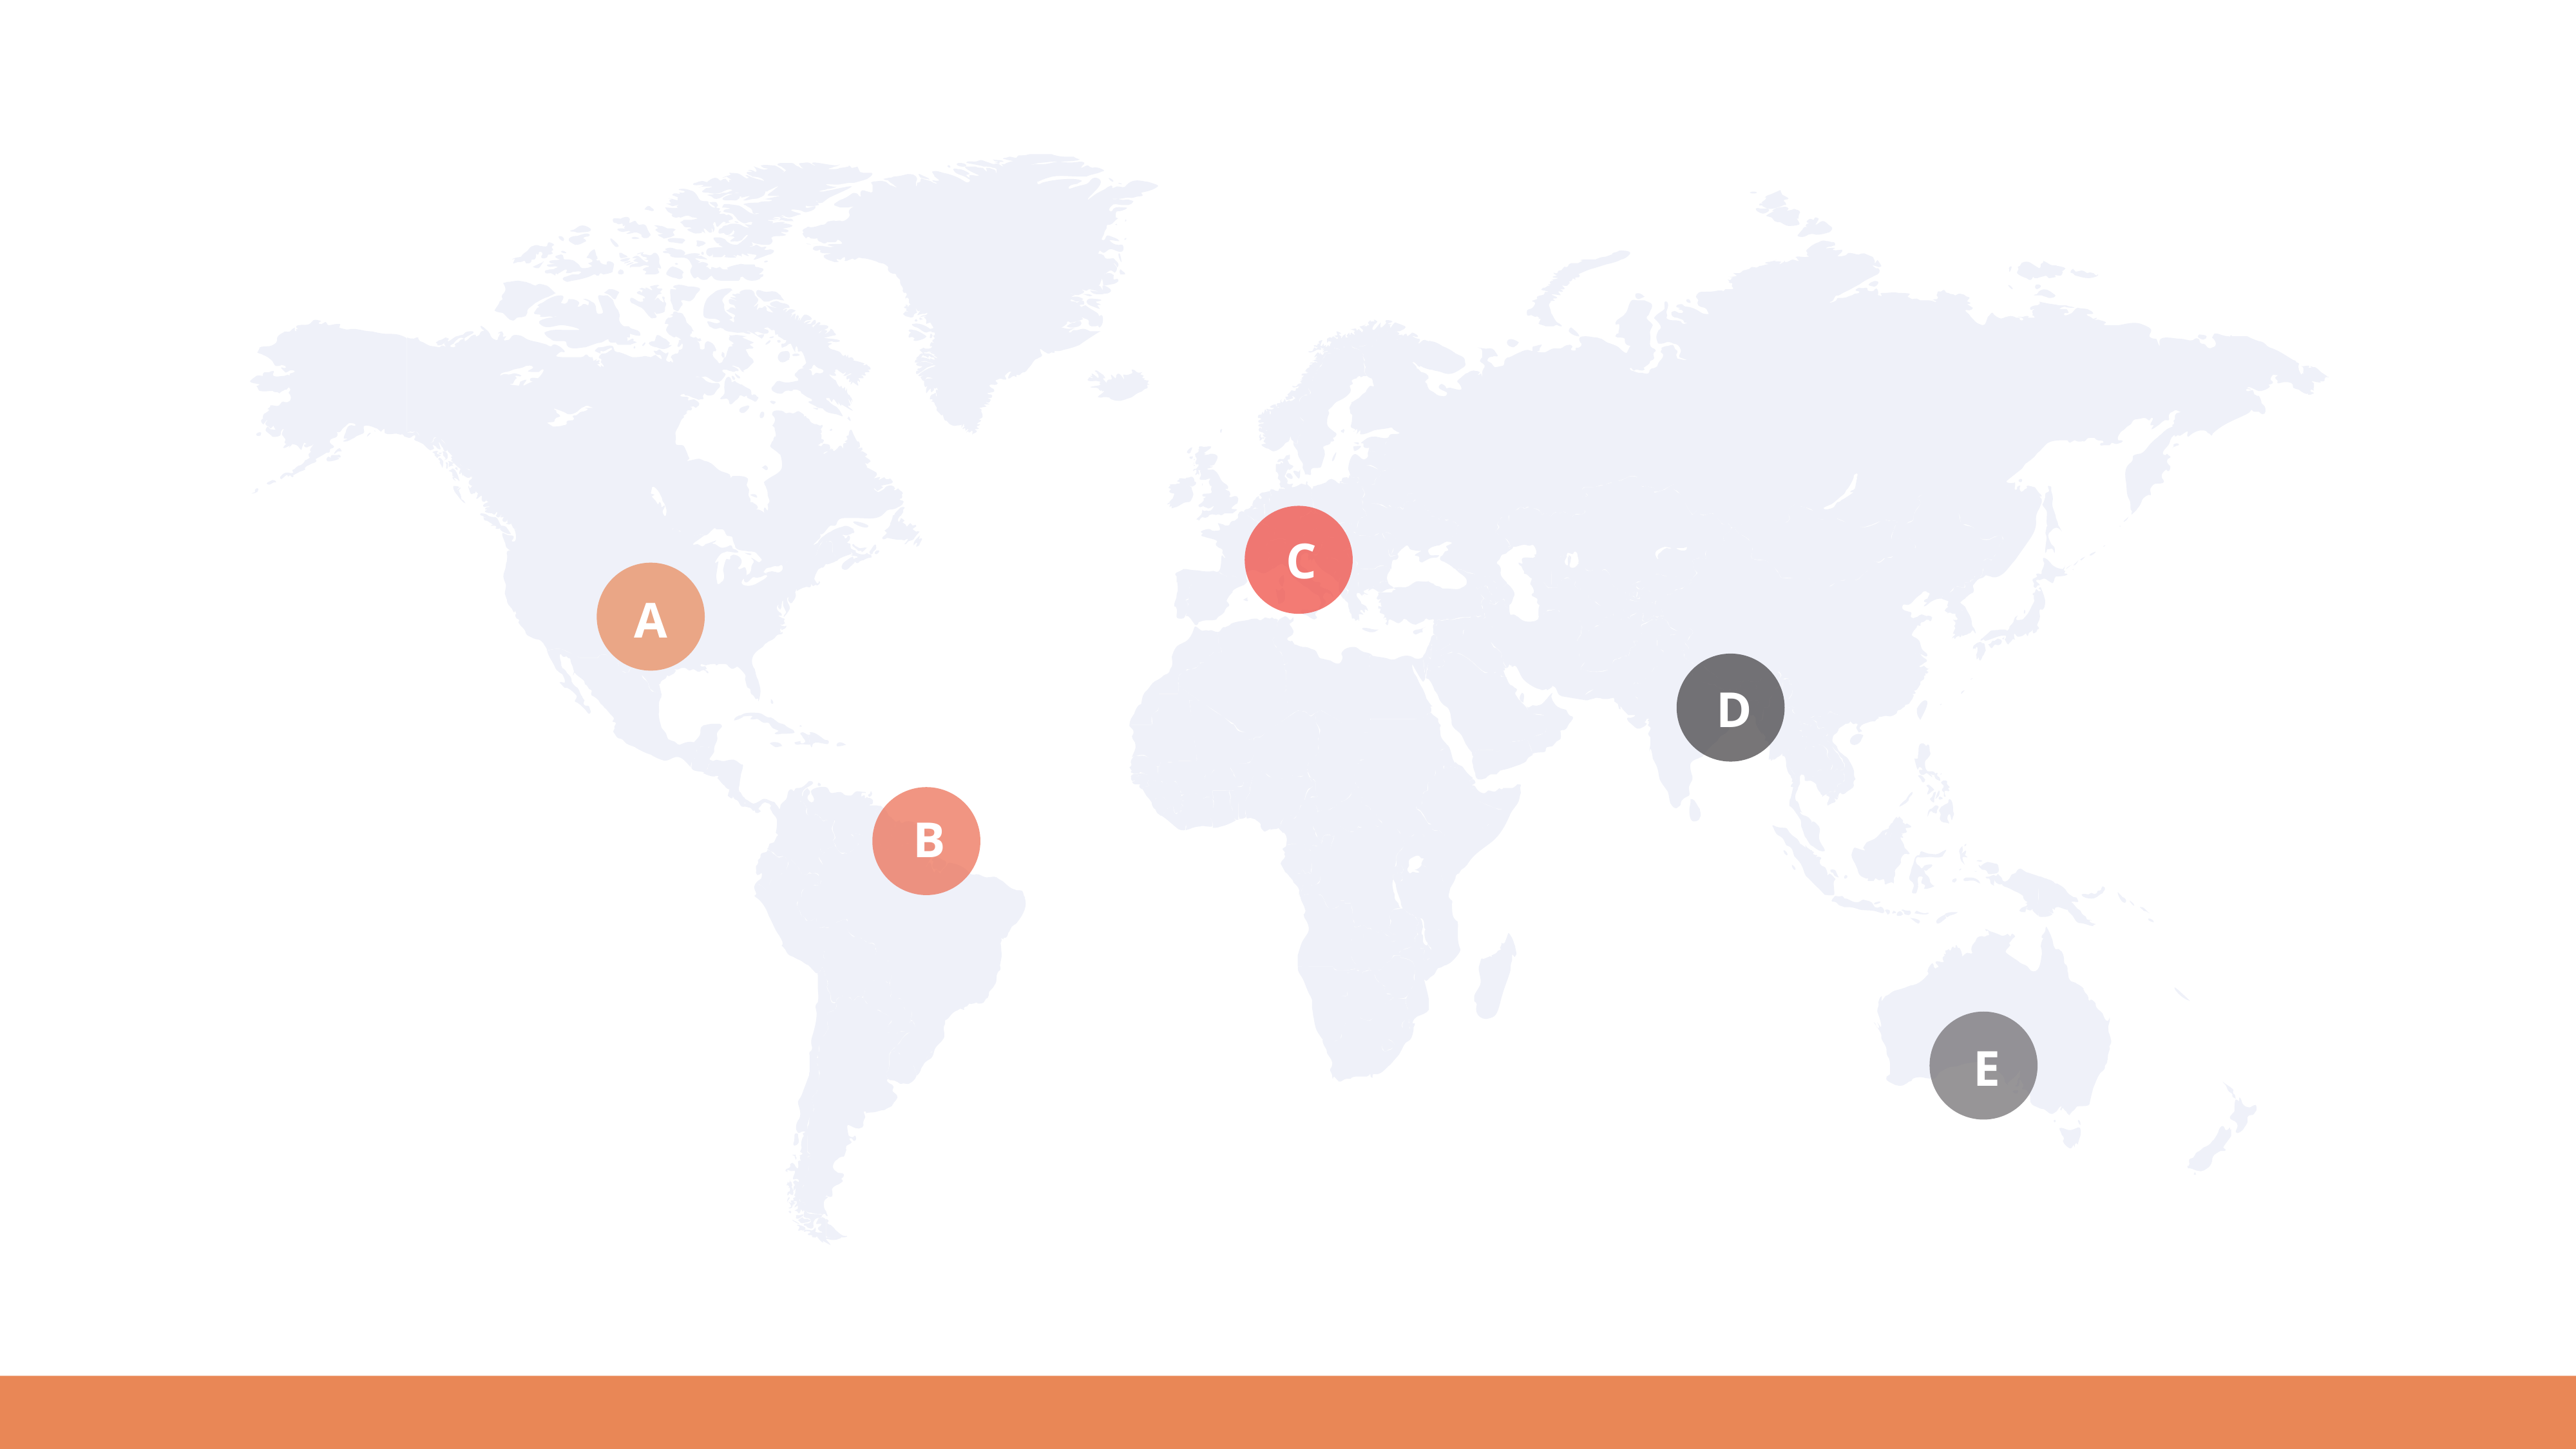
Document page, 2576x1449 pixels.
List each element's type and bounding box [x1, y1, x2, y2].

text_box [0, 1375, 2576, 1449]
text_box [245, 154, 2331, 1245]
